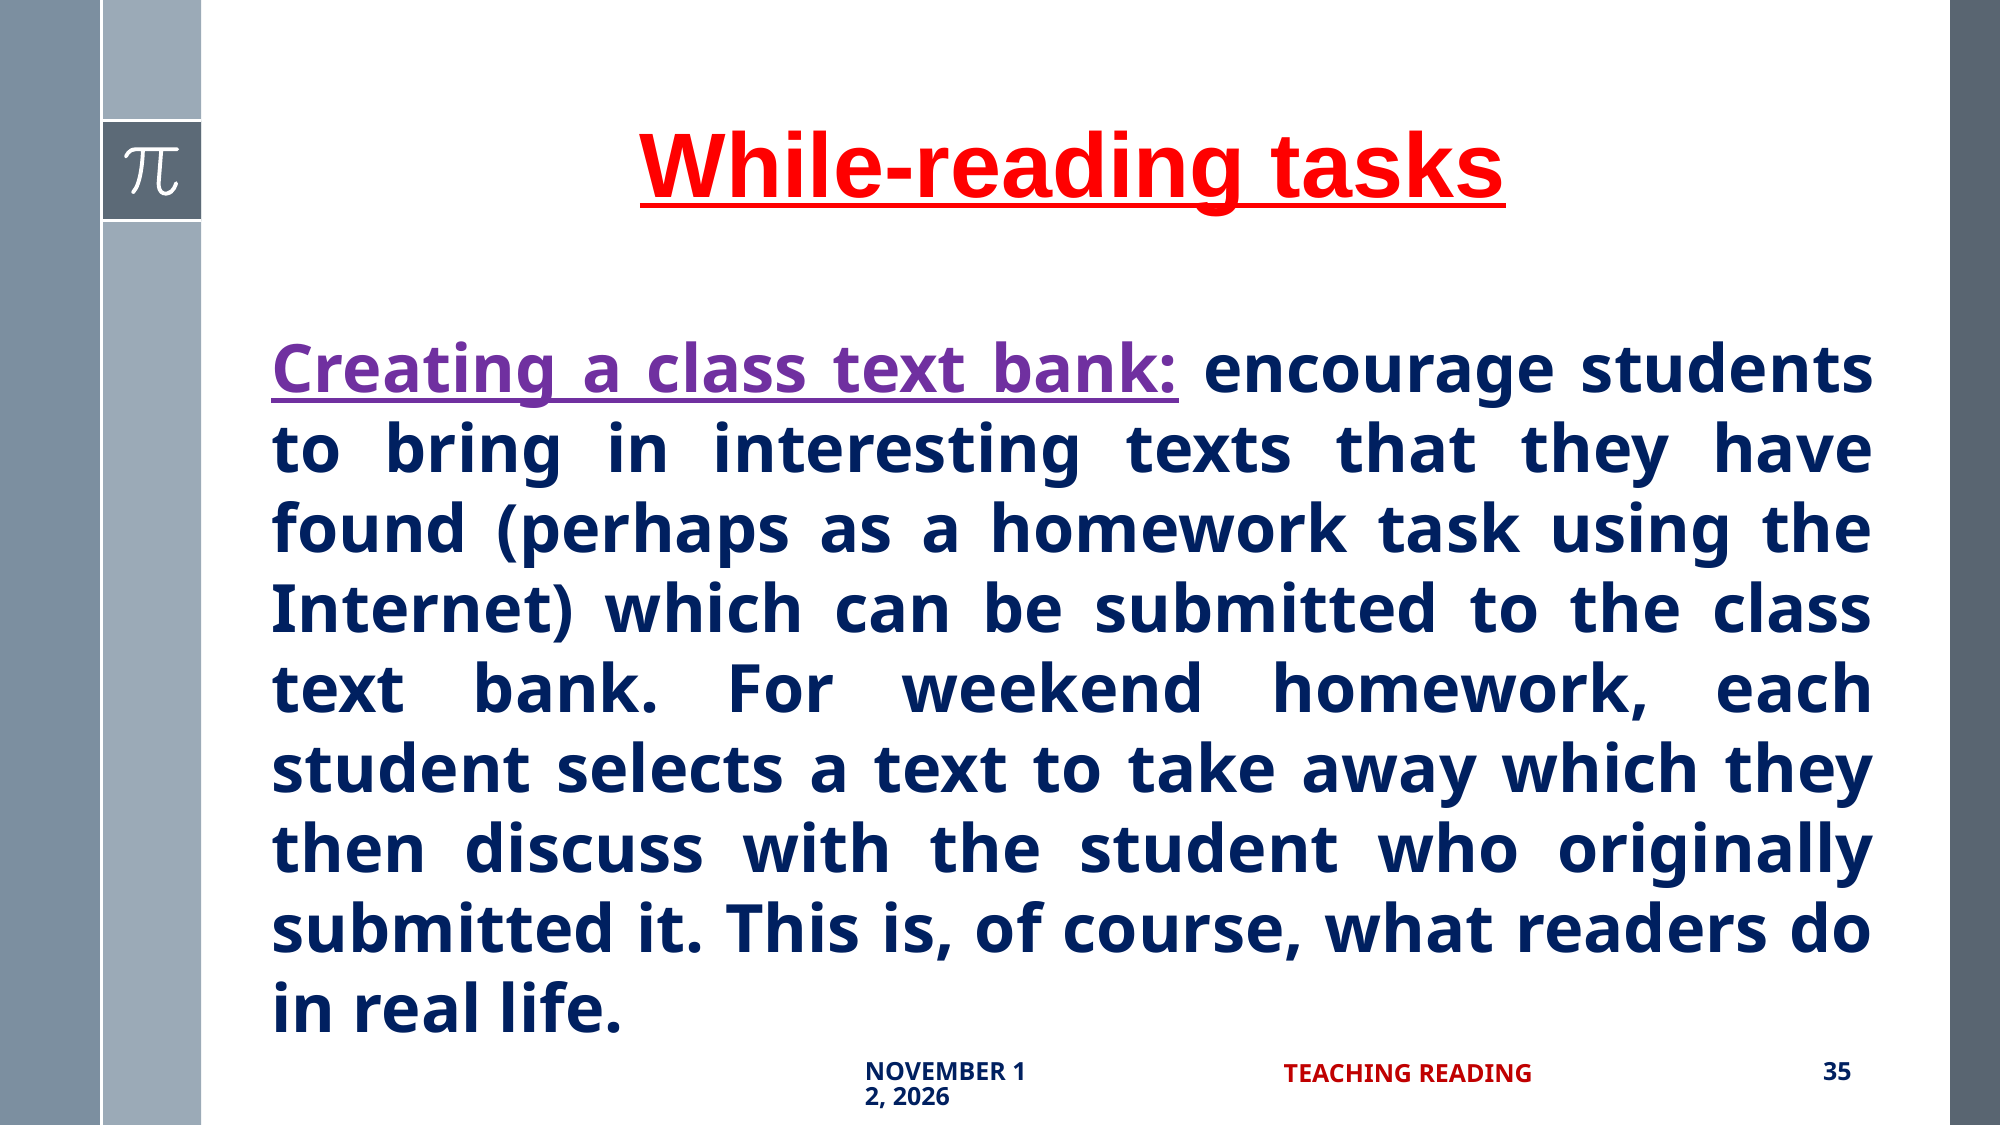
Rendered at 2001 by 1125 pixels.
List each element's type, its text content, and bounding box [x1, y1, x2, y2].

text_box Creating a class text bank: encourage students to bring in interesting texts that they have found (perhaps as a homework task using the Internet) which can be submitted to the class text bank. For weekend homework, each student selects a text to take away which they then discuss with the student who originally submitted it. This is, of course, what readers do in real life. [256, 318, 1890, 1054]
slide_number 35 [1766, 1042, 1867, 1103]
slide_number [849, 1042, 1050, 1103]
title While-reading tasks [507, 22, 1639, 226]
footer Teaching Reading [1082, 1042, 1735, 1103]
